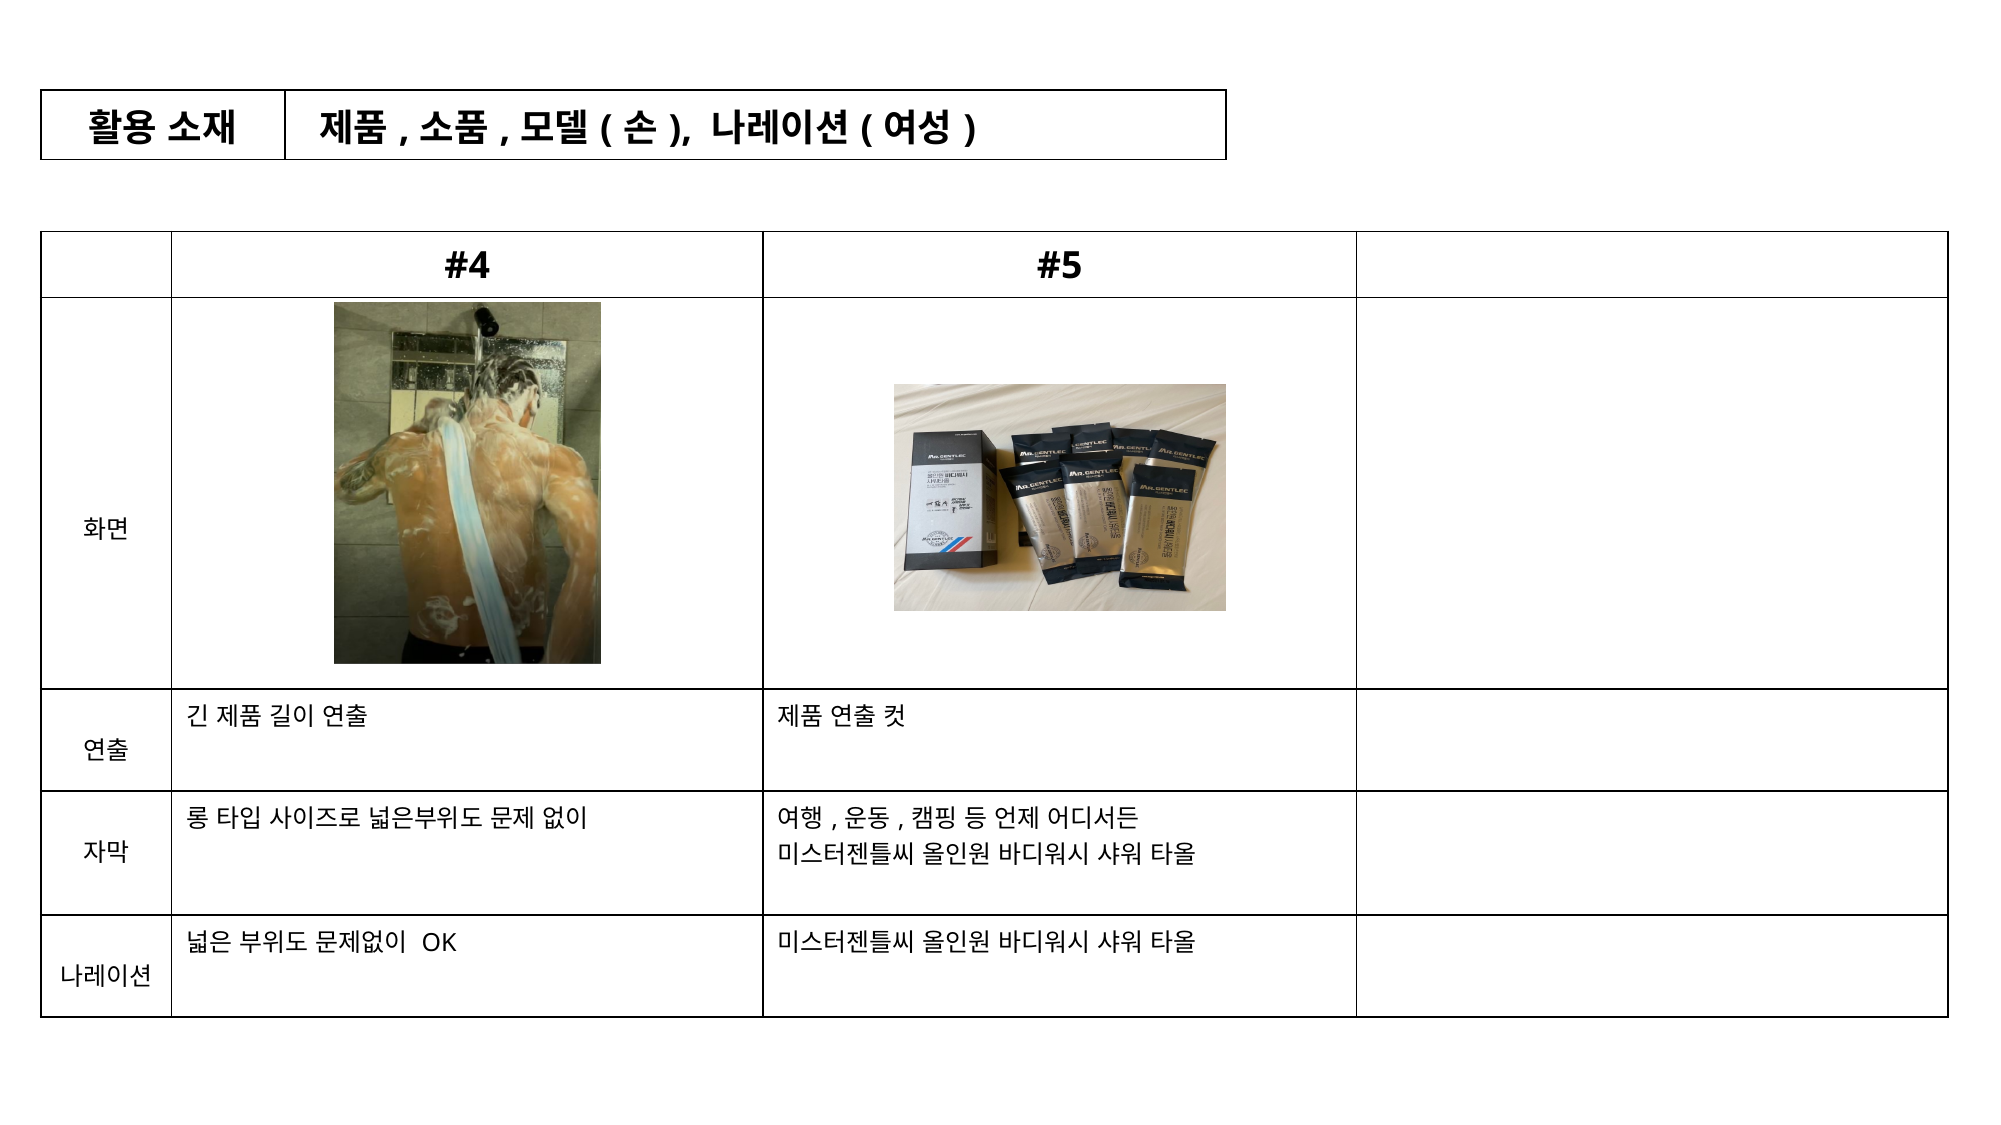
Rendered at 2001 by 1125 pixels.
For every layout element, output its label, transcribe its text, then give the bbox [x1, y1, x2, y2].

table_cell [1357, 298, 1947, 688]
table_cell [1357, 690, 1947, 790]
table_cell 나레이션 [42, 916, 171, 1016]
table_cell [1357, 916, 1947, 1016]
table_header 제품,소품,모델(손), 나레이션(여성) [286, 91, 1225, 159]
table_cell 자막 [42, 792, 171, 914]
table_cell [172, 298, 762, 688]
table_header 활용 소재 [42, 91, 284, 159]
table_cell 연출 [42, 690, 171, 790]
table_header #4 [172, 232, 762, 297]
table_cell 긴 제품 길이 연출 [172, 690, 762, 790]
table_cell 여행,운동,캠핑 등 언제 어디서든 미스터젠틀씨 올인원 바디워시 샤워 타올 [764, 792, 1356, 914]
table_header #5 [764, 232, 1356, 297]
table_cell 롱 타입 사이즈로 넓은부위도 문제 없이 [172, 792, 762, 914]
table_cell 미스터젠틀씨 올인원 바디워시 샤워 타올 [764, 916, 1356, 1016]
table_cell 화면 [42, 298, 171, 688]
picture [334, 302, 601, 664]
table_cell [1357, 792, 1947, 914]
table_header [42, 232, 171, 297]
table_cell 제품 연출 컷 [764, 690, 1356, 790]
table_cell 넓은 부위도 문제없이 OK [172, 916, 762, 1016]
picture [894, 384, 1226, 611]
table_cell [764, 298, 1356, 688]
table_header [1357, 232, 1947, 297]
